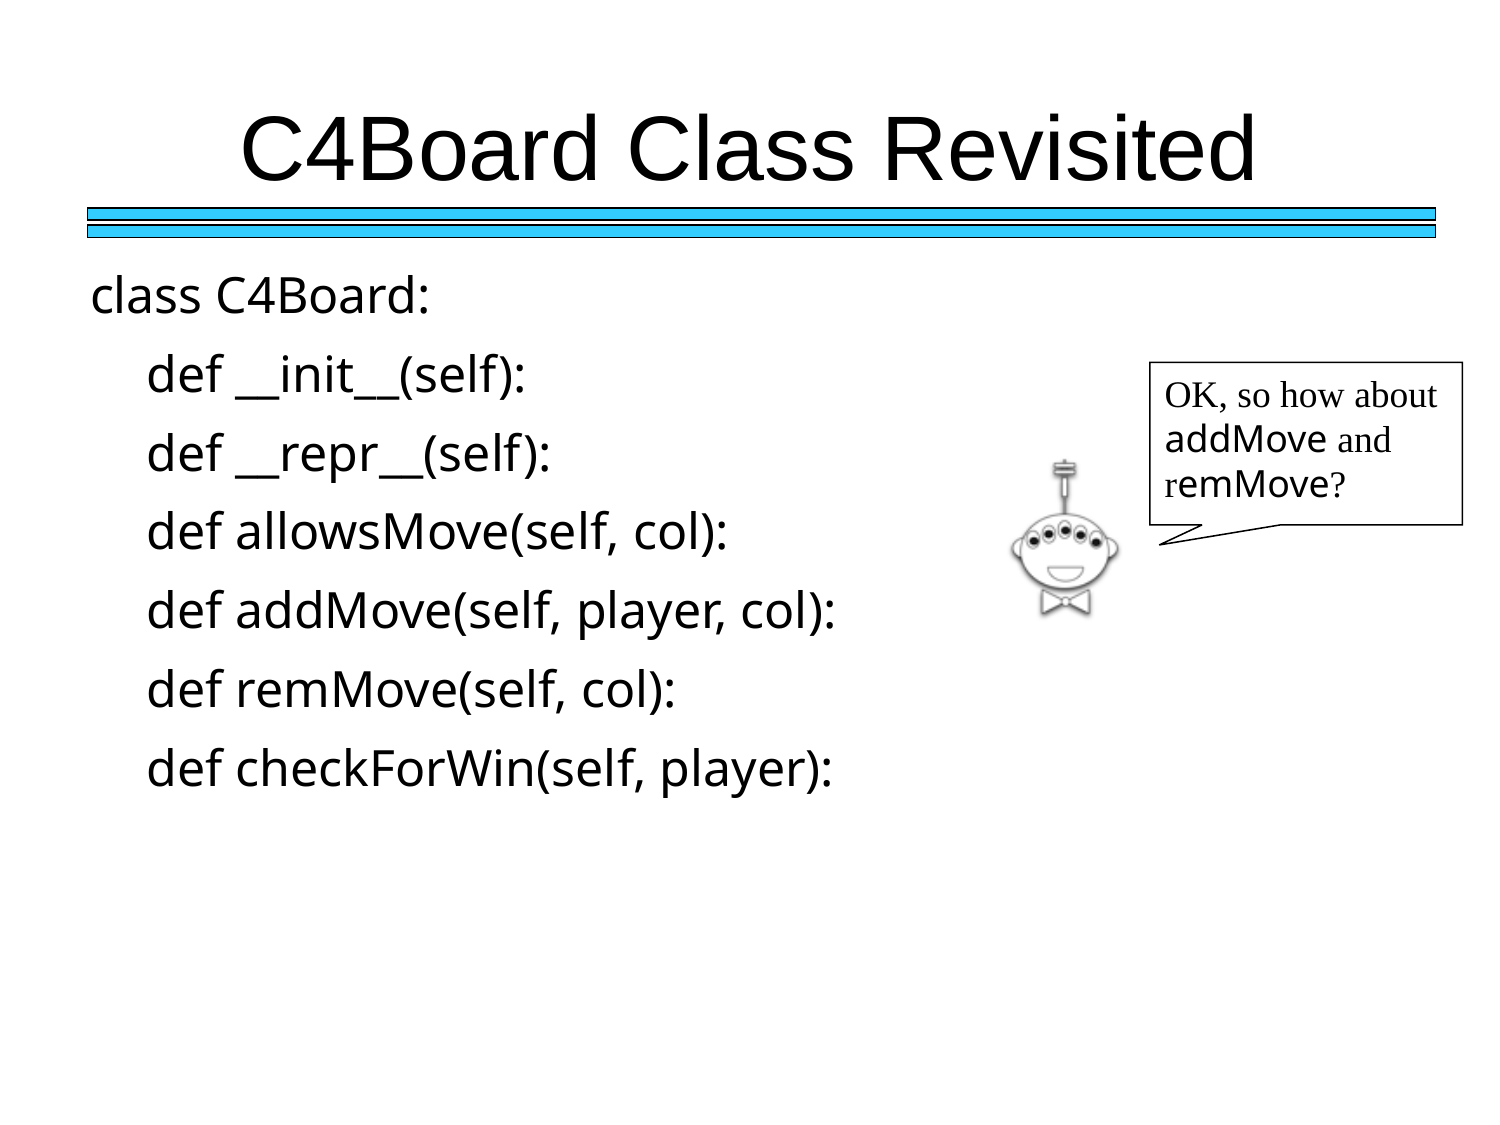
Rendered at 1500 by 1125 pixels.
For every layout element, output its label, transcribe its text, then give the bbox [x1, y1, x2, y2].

text_box OK, so how about addMove and remMove? [1149, 362, 1463, 545]
picture [999, 449, 1132, 630]
title C4Board Class Revisited [112, 50, 1388, 206]
list class C4Board: def __init__(self): def __repr__(self): def allowsMove(self, col): def addMove(self, player, col): def remMove(self, col): def checkForWin(self, player): [75, 262, 1425, 1005]
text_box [87, 207, 1436, 238]
